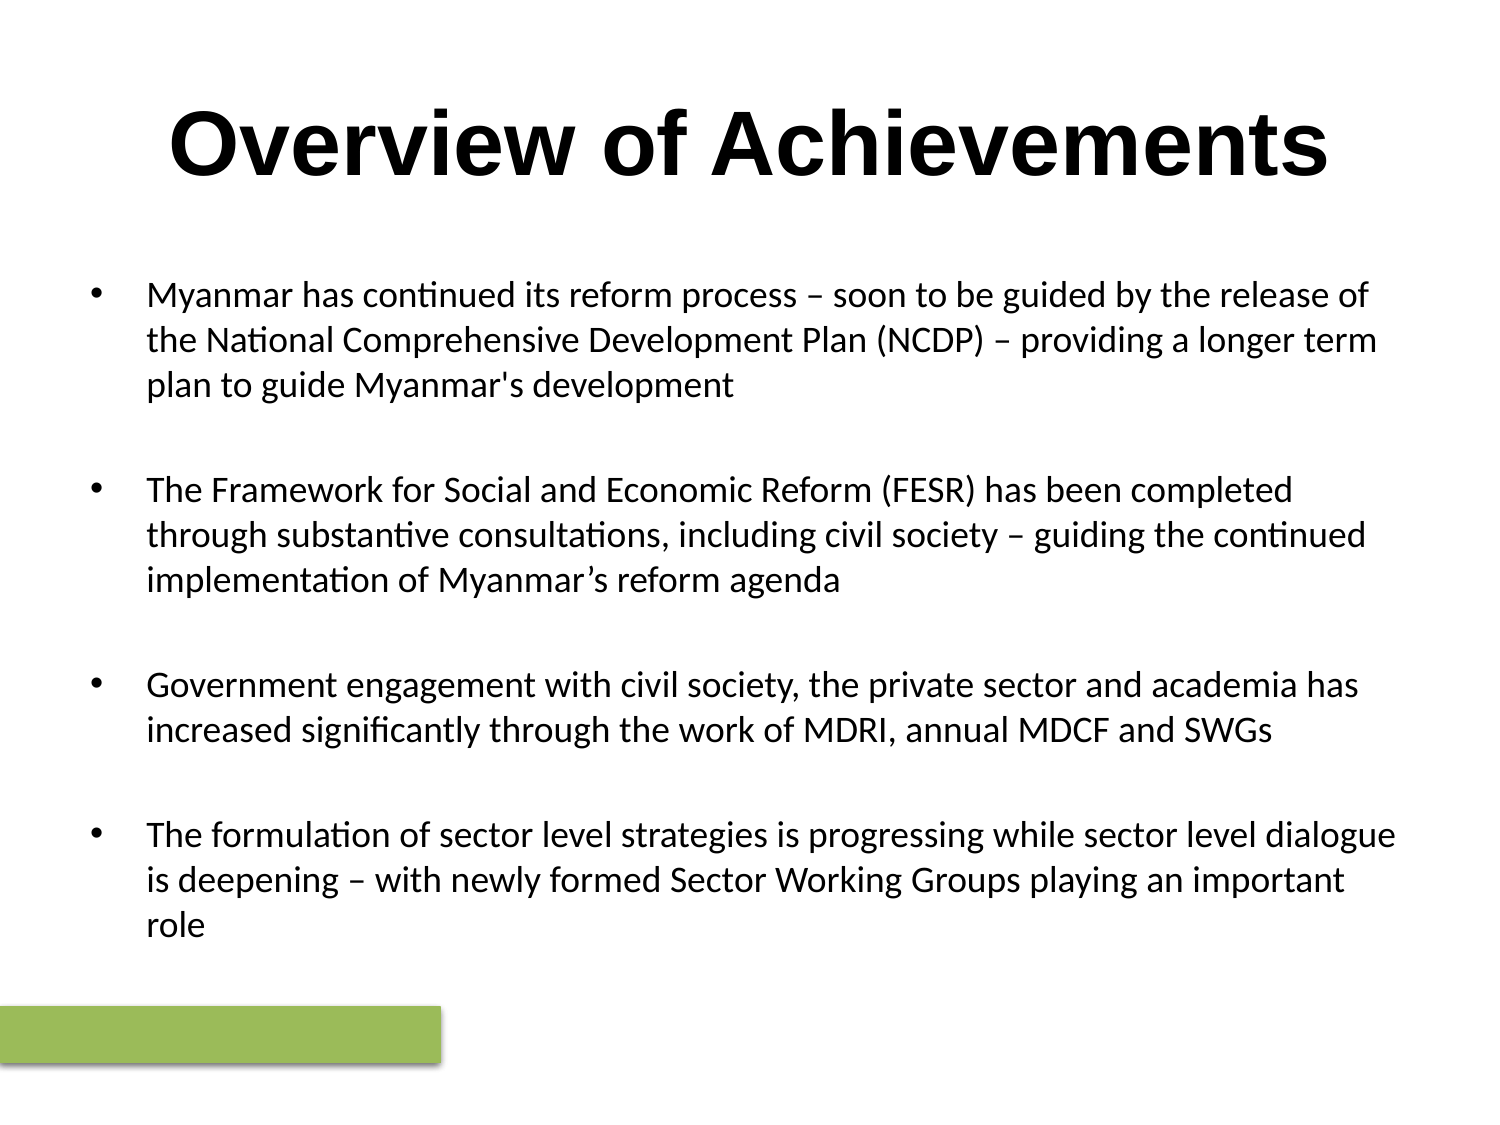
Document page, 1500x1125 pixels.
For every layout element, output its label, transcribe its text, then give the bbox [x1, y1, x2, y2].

title Overview of Achievements [75, 45, 1425, 233]
list Myanmar has continued its reform process – soon to be guided by the release of the National Comprehensive Development Plan (NCDP) – providing a longer term plan to guide Myanmar's development The Framework for Social and Economic Reform (FESR) has been completed through substantive consultations, including civil society – guiding the continued implementation of Myanmar’s reform agenda Government engagement with civil society, the private sector and academia has increased significantly through the work of MDRI, annual MDCF and SWGs The formulation of sector level strategies is progressing while sector level dialogue is deepening – with newly formed Sector Working Groups playing an important role [75, 262, 1425, 1005]
text_box [0, 1006, 441, 1063]
